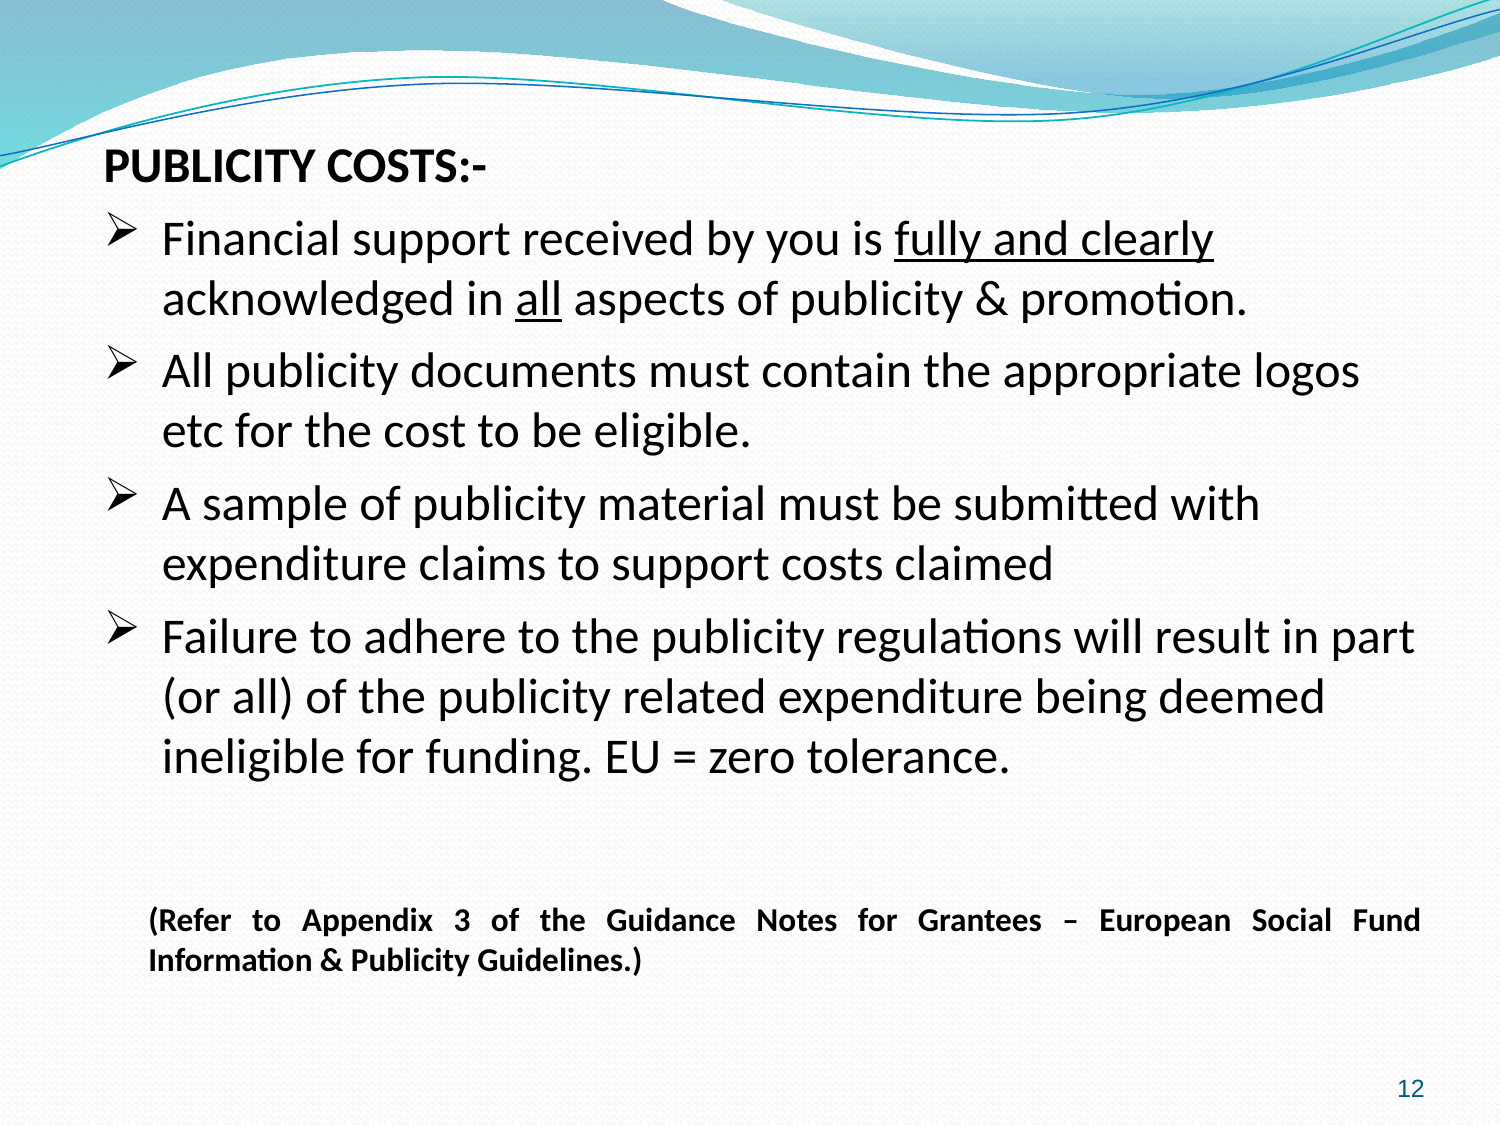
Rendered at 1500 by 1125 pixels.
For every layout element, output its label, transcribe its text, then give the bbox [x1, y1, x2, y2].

list PUBLICITY COSTS:- Financial support received by you is fully and clearly acknowledged in all aspects of publicity & promotion. All publicity documents must contain the appropriate logos etc for the cost to be eligible. A sample of publicity material must be submitted with expenditure claims to support costs claimed Failure to adhere to the publicity regulations will result in part (or all) of the publicity related expenditure being deemed ineligible for funding. EU = zero tolerance. (Refer to Appendix 3 of the Guidance Notes for Grantees – European Social Fund Information & Publicity Guidelines.) [88, 125, 1439, 1097]
slide_number 12 [1299, 1042, 1425, 1103]
